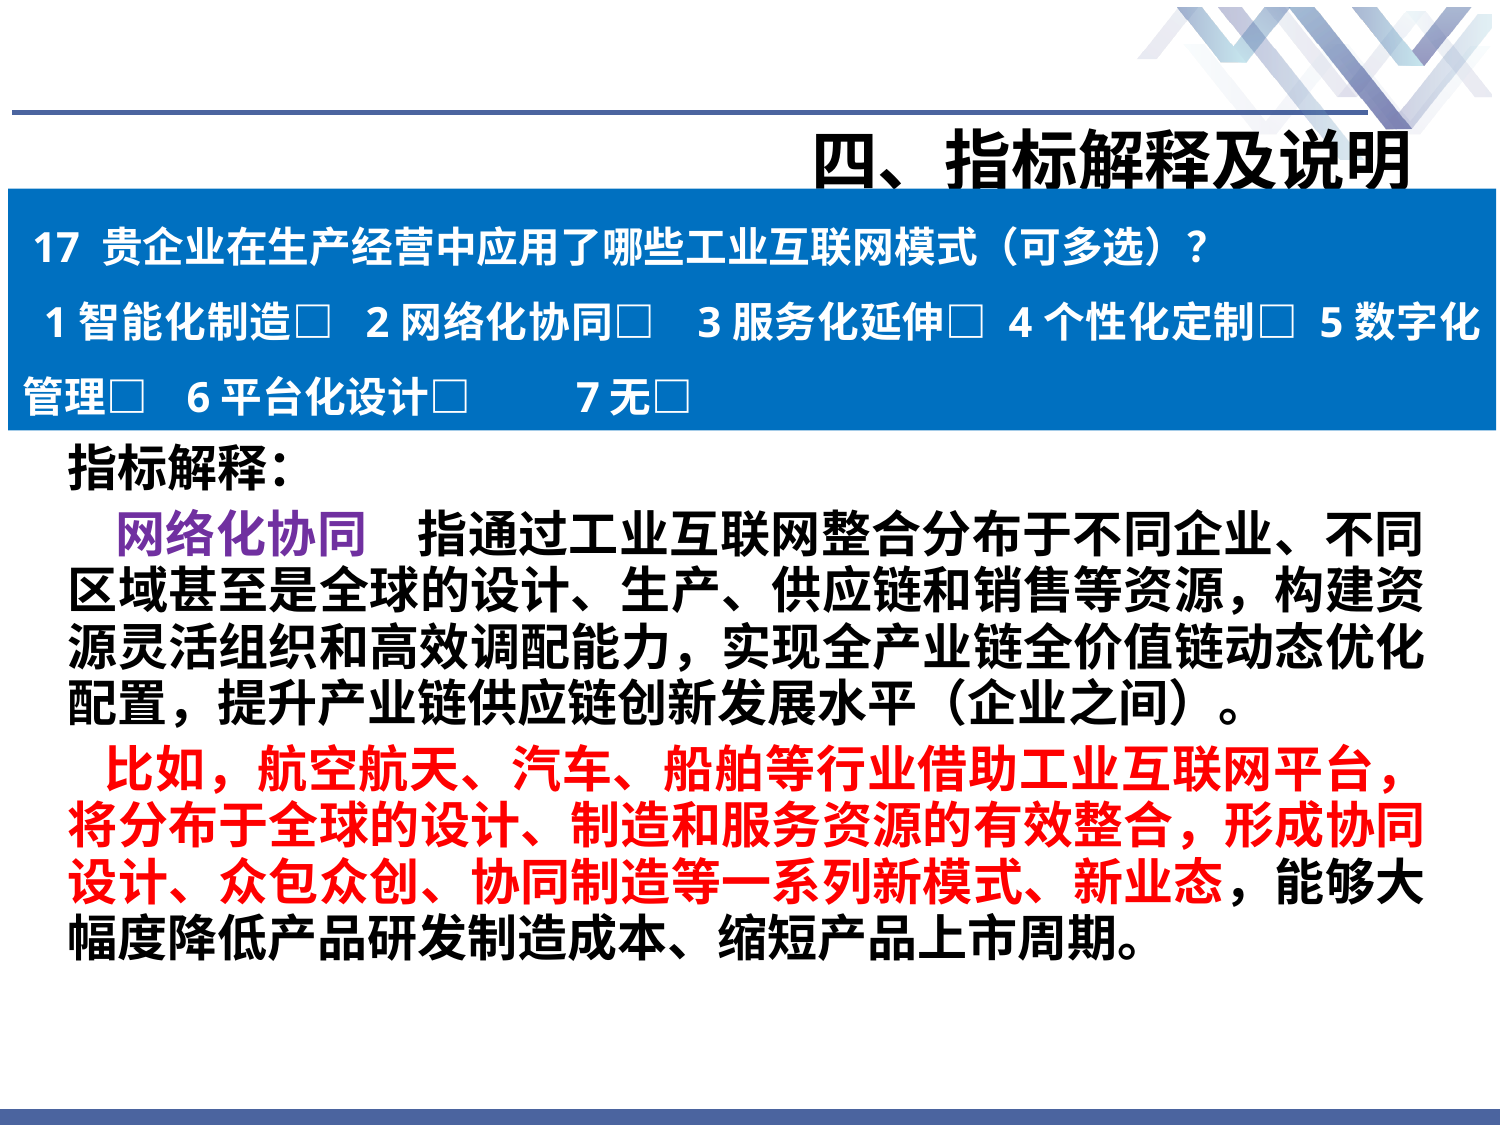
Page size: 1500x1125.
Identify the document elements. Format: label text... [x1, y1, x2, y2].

list 指标解释： 网络化协同 指通过工业互联网整合分布于不同企业、不同区域甚至是全球的设计、生产、供应链和销售等资源，构建资源灵活组织和高效调配能力，实现全产业链全价值链动态优化配置，提升产业链供应链创新发展水平（企业之间）。 比如，航空航天、汽车、船舶等行业借助工业互联网平台，将分布于全球的设计、制造和服务资源的有效整合，形成协同设计、众包众创、协同制造等一系列新模式、新业态，能够大幅度降低产品研发制造成本、缩短产品上市周期。 [53, 432, 1440, 1125]
text_box 17 贵企业在生产经营中应用了哪些工业互联网模式（可多选）？ 1智能化制造□ 2网络化协同□ 3服务化延伸□ 4个性化定制□ 5数字化管理□ 6平台化设计□ 7无□ [8, 188, 1497, 431]
picture [1056, 7, 1492, 160]
title 四、指标解释及说明 [76, 111, 1427, 188]
